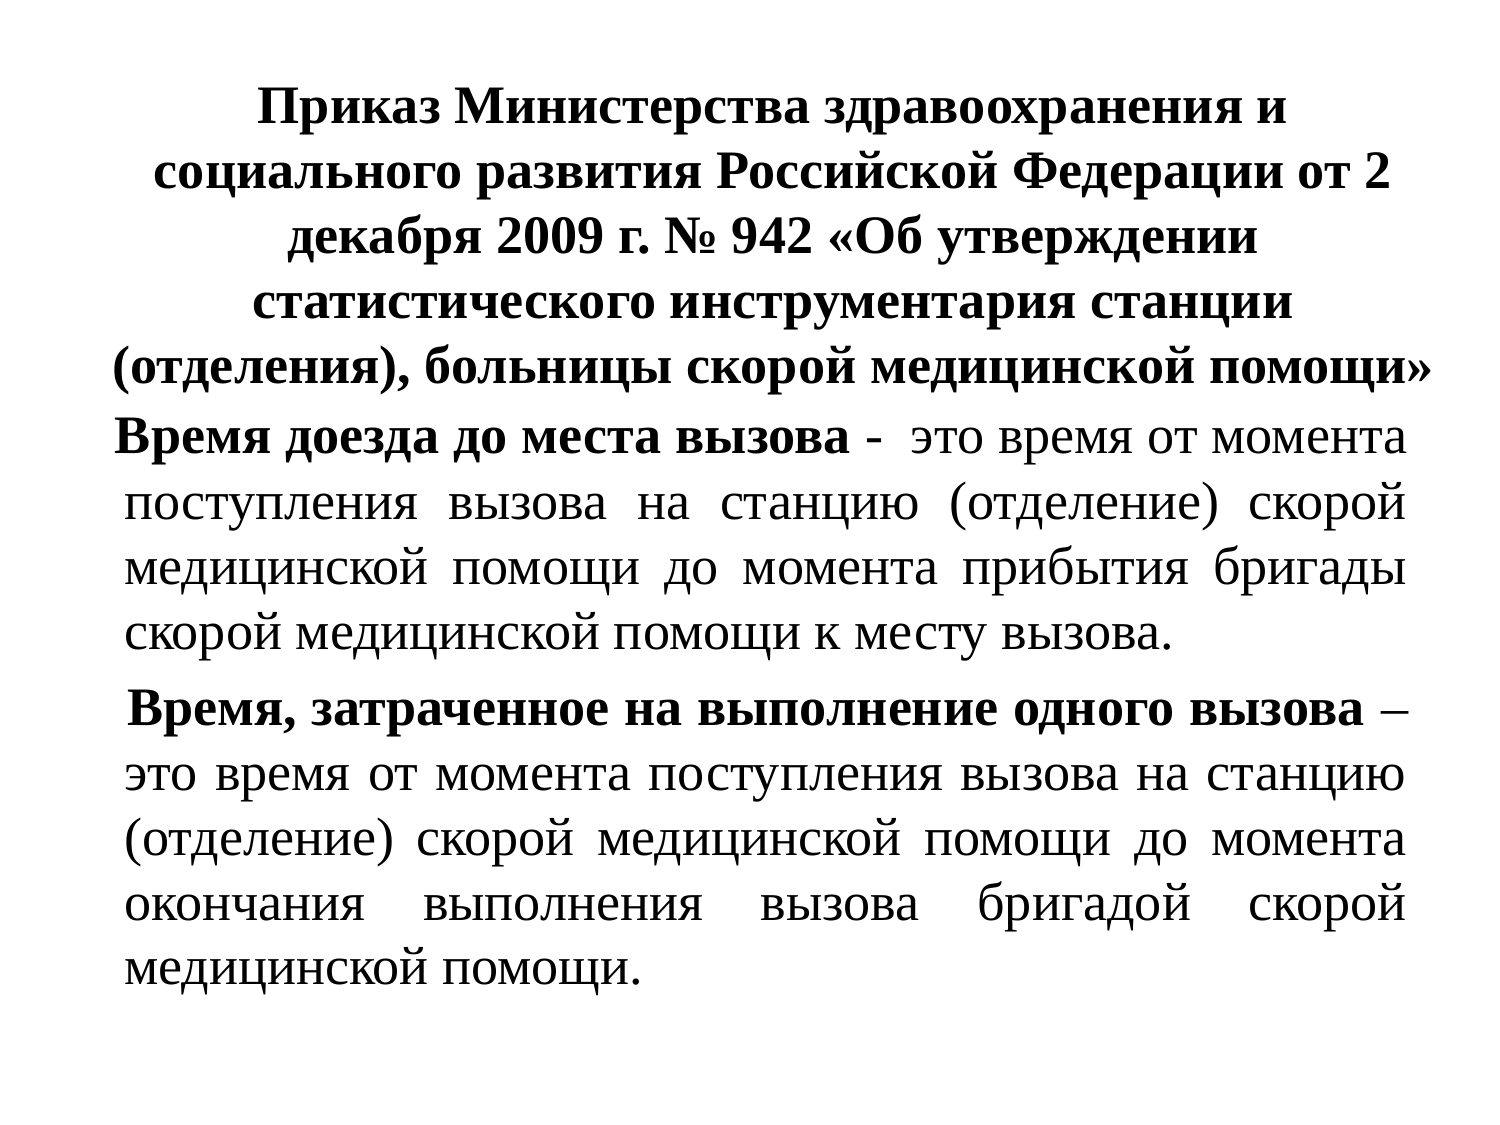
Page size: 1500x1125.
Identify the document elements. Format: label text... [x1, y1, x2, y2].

title Приказ Министерства здравоохранения и социального развития Российской Федерации от 2 декабря 2009 г. № 942 «Об утверждении статистического инструментария станции (отделения), больницы скорой медицинской помощи» [88, 78, 1459, 386]
list Время доезда до места вызова - это время от момента поступления вызова на станцию (отделение) скорой медицинской помощи до момента прибытия бригады скорой медицинской помощи к месту вызова. Время, затраченное на выполнение одного вызова – это время от момента поступления вызова на станцию (отделение) скорой медицинской помощи до момента окончания выполнения вызова бригадой скорой медицинской помощи. [53, 385, 1424, 1059]
